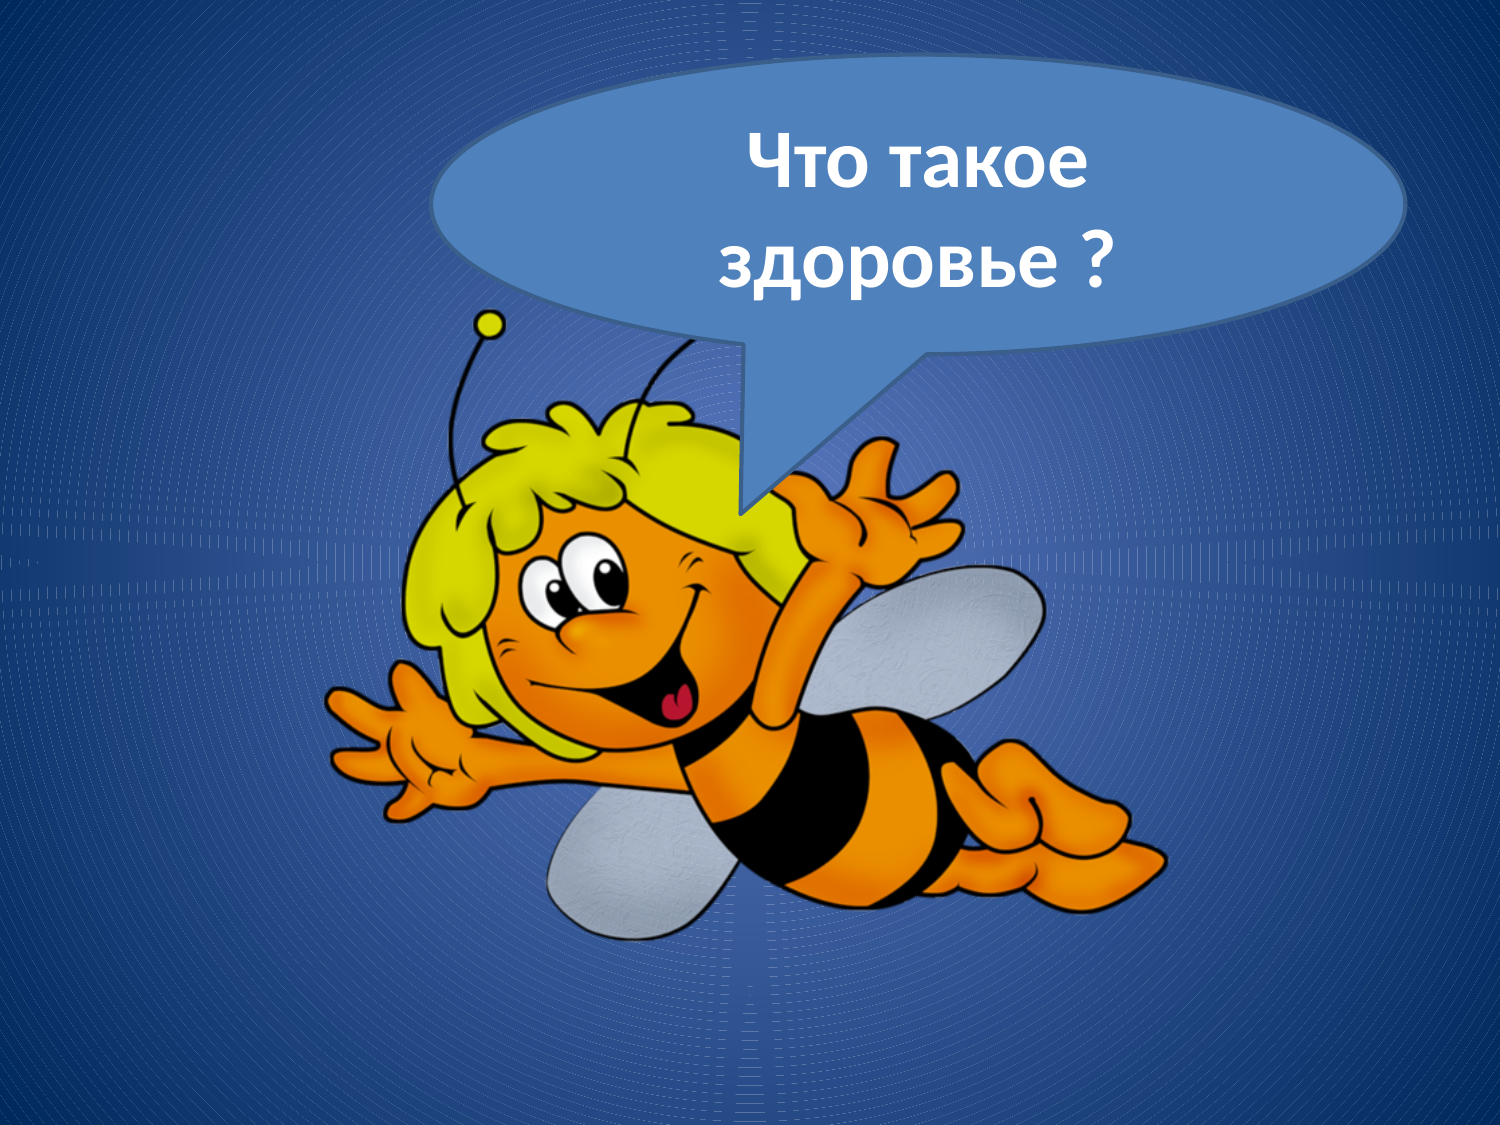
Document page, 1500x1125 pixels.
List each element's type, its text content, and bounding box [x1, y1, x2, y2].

text_box Что такое здоровье ? [428, 52, 1408, 324]
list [281, 262, 1219, 1006]
